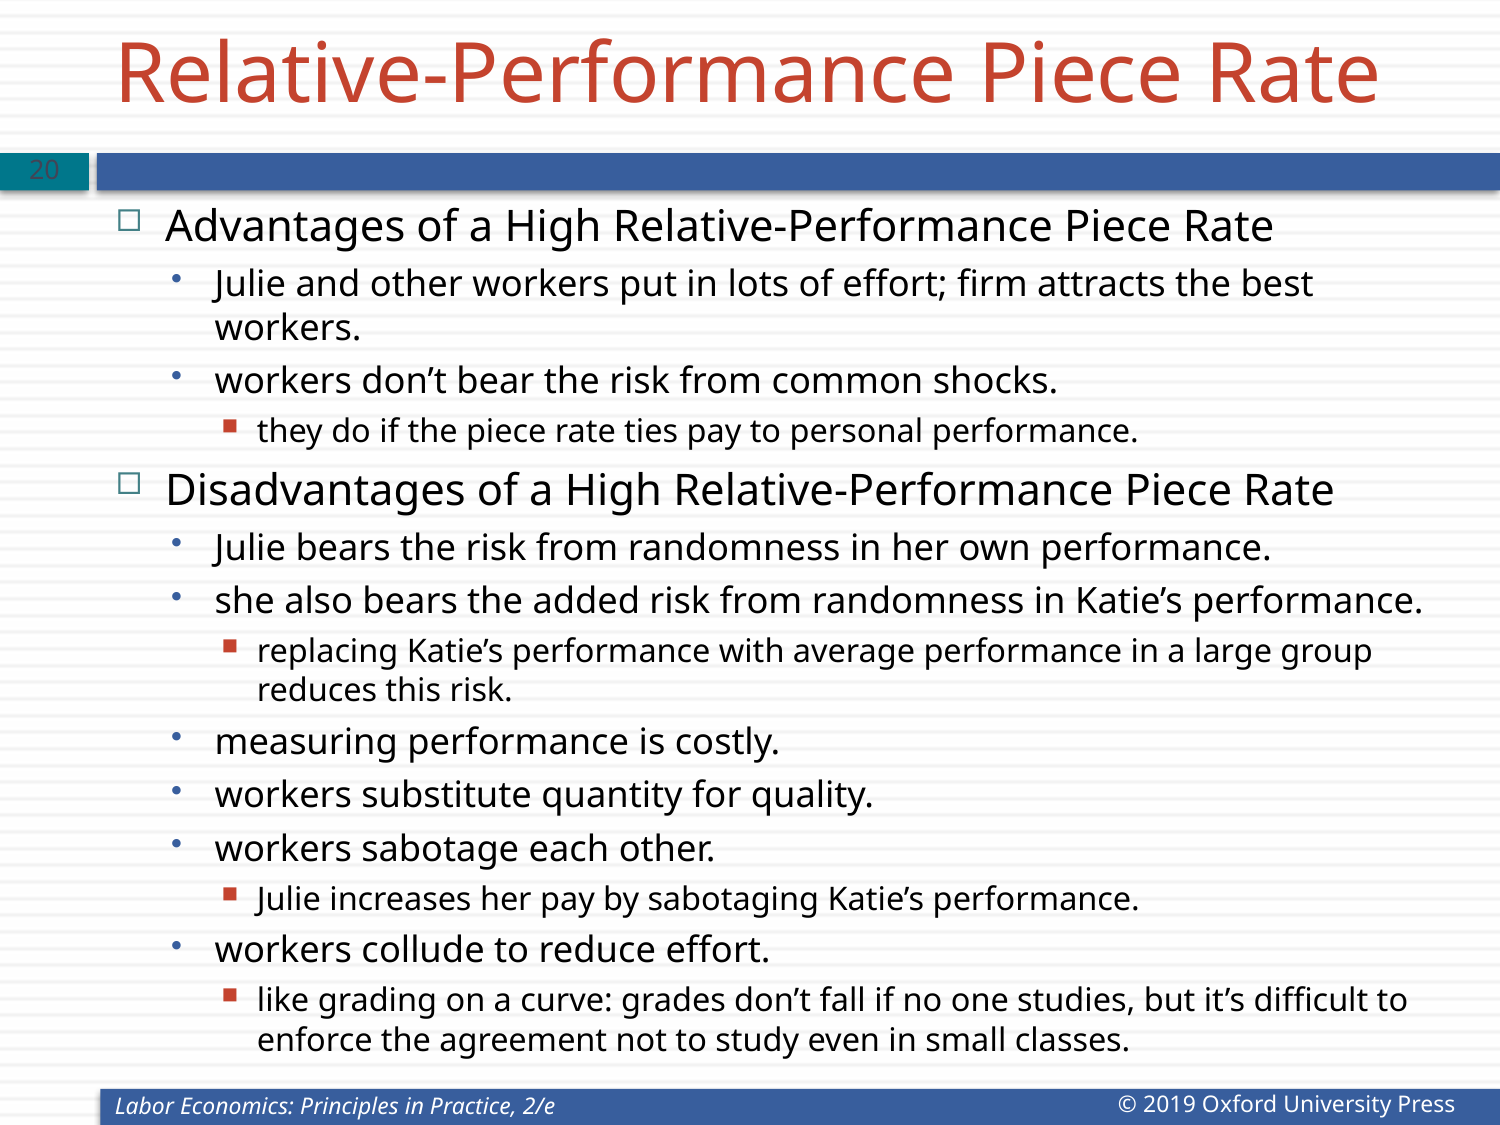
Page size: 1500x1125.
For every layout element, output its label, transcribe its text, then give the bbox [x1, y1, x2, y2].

slide_number Labor Economics: Principles in Practice, 2/e [99, 1090, 745, 1125]
footer © 2019 Oxford University Press [825, 1090, 1471, 1125]
slide_number 19 [0, 153, 89, 191]
title Relative-Performance Piece Rate [99, 1, 1472, 136]
list Advantages of a High Relative-Performance Piece Rate Julie and other workers put in lots of effort; firm attracts the best workers. workers don’t bear the risk from common shocks. they do if the piece rate ties pay to personal performance. Disadvantages of a High Relative-Performance Piece Rate Julie bears the risk from randomness in her own performance. she also bears the added risk from randomness in Katie’s performance. replacing Katie’s performance with average performance in a large group reduces this risk. measuring performance is costly. workers substitute quantity for quality. workers sabotage each other. Julie increases her pay by sabotaging Katie’s performance. workers collude to reduce effort. like grading on a curve: grades don’t fall if no one studies, but it’s difficult to enforce the agreement not to study even in small classes. [101, 190, 1473, 1084]
